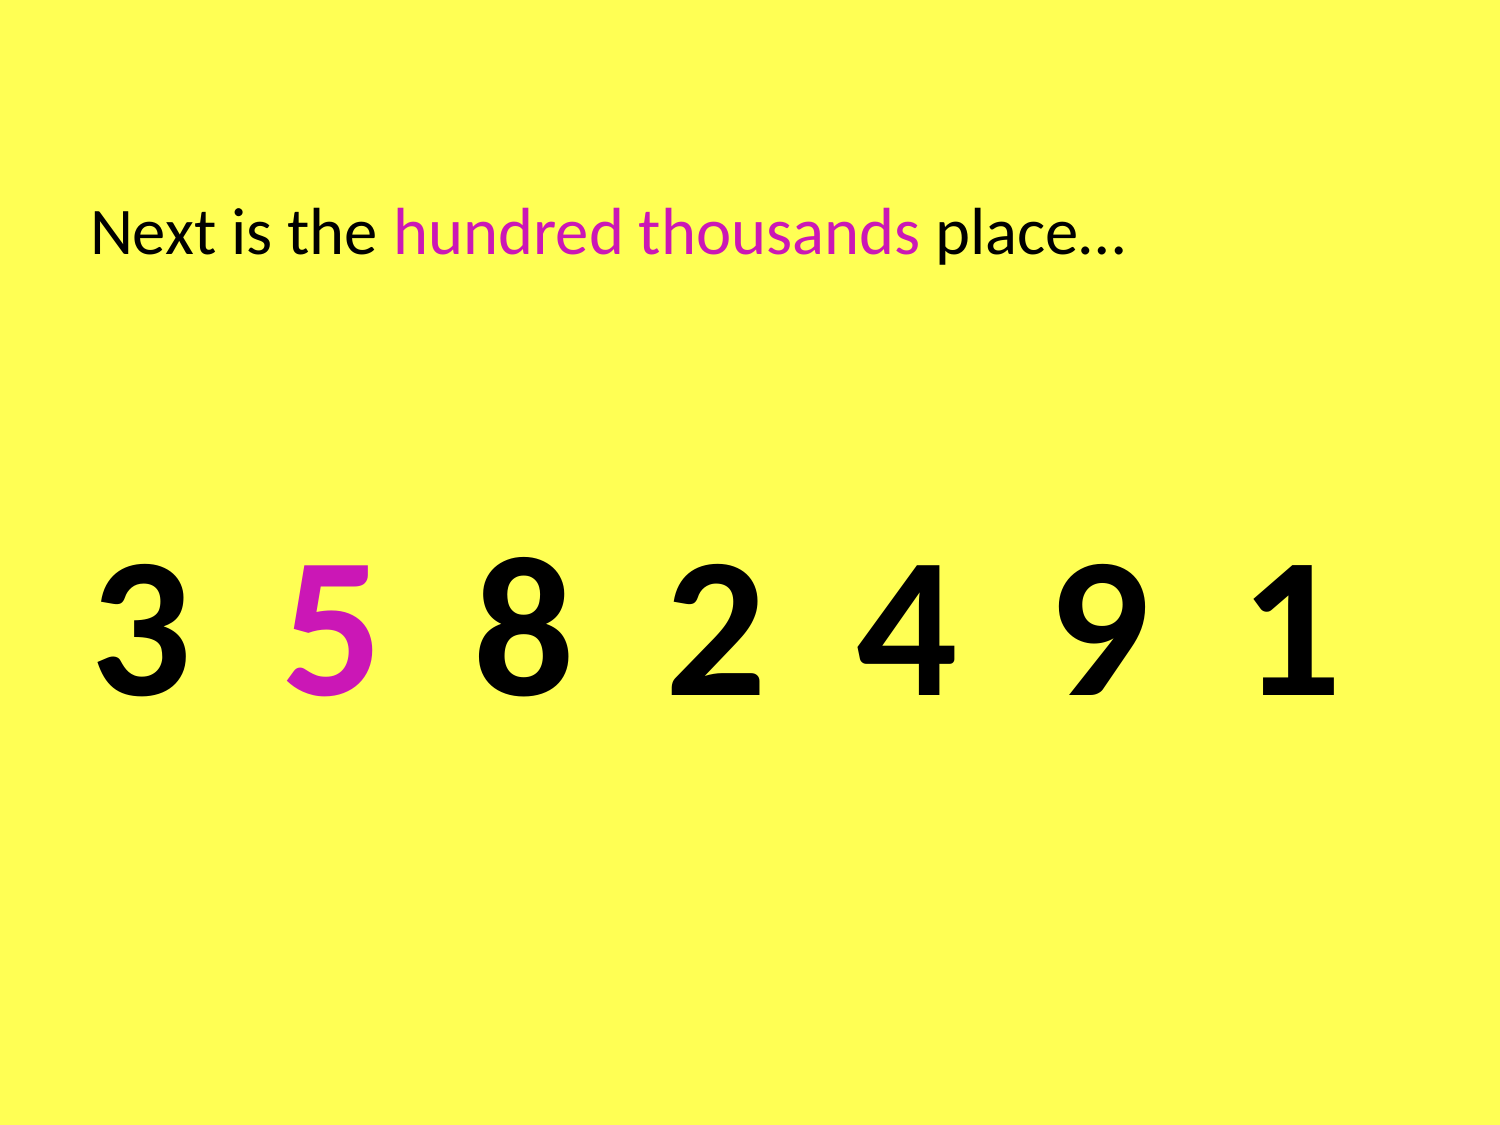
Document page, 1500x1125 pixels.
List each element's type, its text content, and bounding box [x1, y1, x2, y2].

list Next is the hundred thousands place… 3 5 8 2 4 9 1 [75, 87, 1425, 1005]
